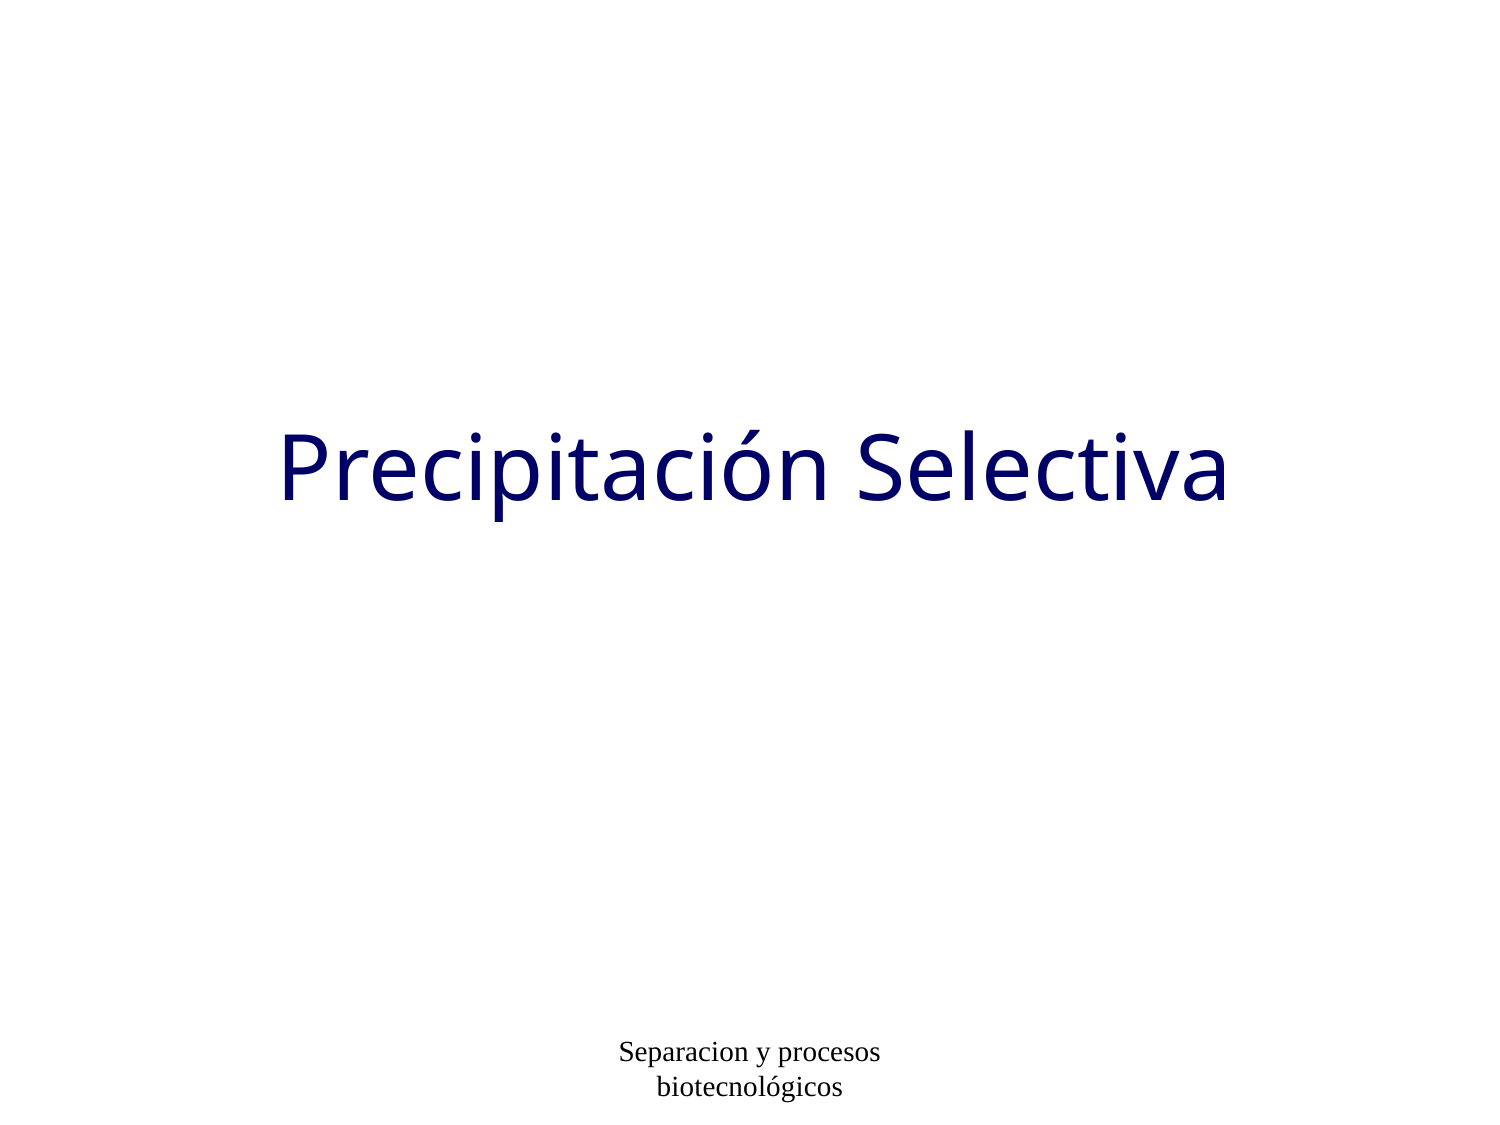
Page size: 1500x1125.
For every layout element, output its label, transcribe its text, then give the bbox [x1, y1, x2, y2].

title Precipitación Selectiva [116, 480, 1393, 669]
footer Separacion y procesos biotecnológicos [512, 1024, 988, 1101]
